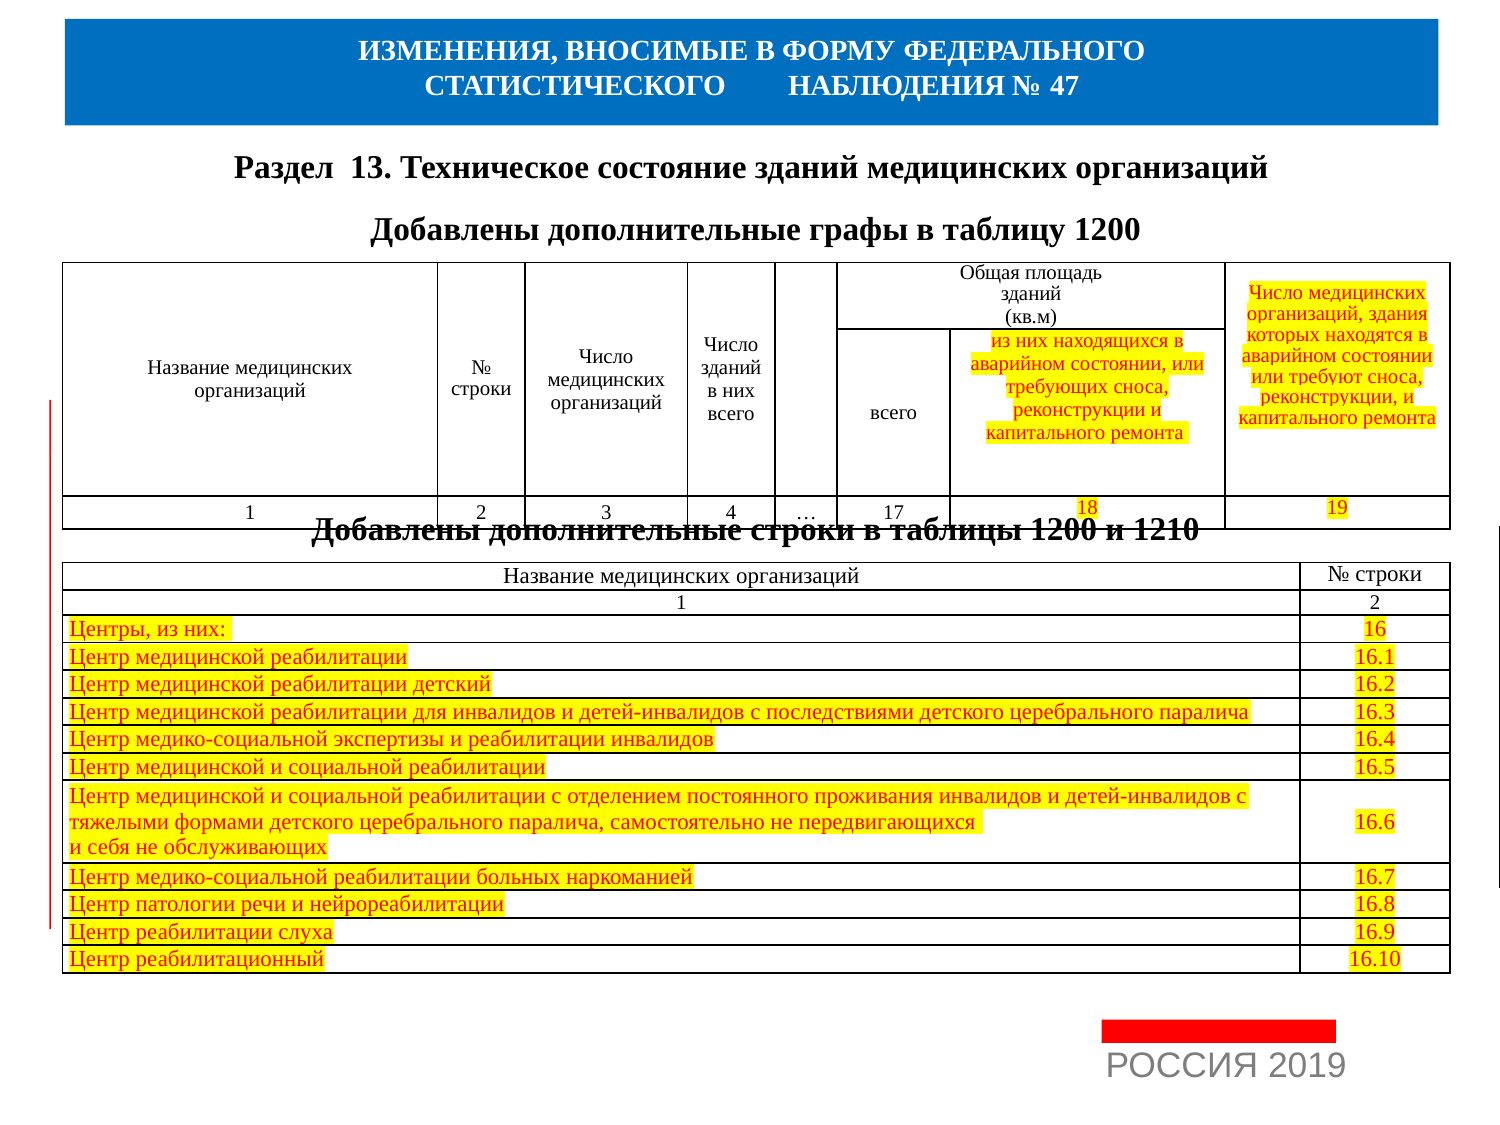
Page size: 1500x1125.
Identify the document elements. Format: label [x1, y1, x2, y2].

table_cell [1301, 699, 1449, 724]
table_cell [1301, 671, 1449, 697]
table_cell [1301, 864, 1449, 889]
table_cell [63, 891, 1299, 917]
table_cell [1301, 591, 1449, 614]
table_cell [1301, 891, 1449, 917]
table_header [1226, 263, 1449, 495]
table_header [1301, 563, 1449, 589]
table_cell [63, 754, 1299, 779]
table_cell [63, 671, 1299, 697]
text_box [62, 499, 1450, 555]
text_box [49, 137, 1463, 193]
table_cell [63, 643, 1299, 669]
table_cell [1301, 643, 1449, 669]
table_cell [1301, 726, 1449, 752]
table_cell [951, 330, 1224, 495]
table_header [63, 563, 1299, 589]
table_header [526, 263, 687, 495]
table_cell [63, 864, 1299, 889]
table_cell [1301, 754, 1449, 779]
table_cell [1301, 919, 1449, 944]
table_cell [63, 919, 1299, 944]
table_cell [63, 726, 1299, 752]
table_header [776, 263, 836, 495]
table_header [438, 263, 524, 495]
table_cell [63, 591, 1299, 614]
table_cell [63, 699, 1299, 724]
table_header [838, 263, 1224, 328]
table_cell [63, 781, 1299, 862]
text_box [62, 199, 1450, 255]
table_cell [838, 330, 949, 495]
table_cell [63, 946, 1299, 972]
text_box [64, 18, 1439, 126]
table_cell [1301, 946, 1449, 972]
text_box [1101, 1019, 1349, 1085]
table_cell [63, 616, 1299, 642]
table_header [688, 263, 774, 495]
table_header [63, 263, 437, 495]
table_cell [1301, 781, 1449, 862]
table_cell [1301, 616, 1449, 642]
